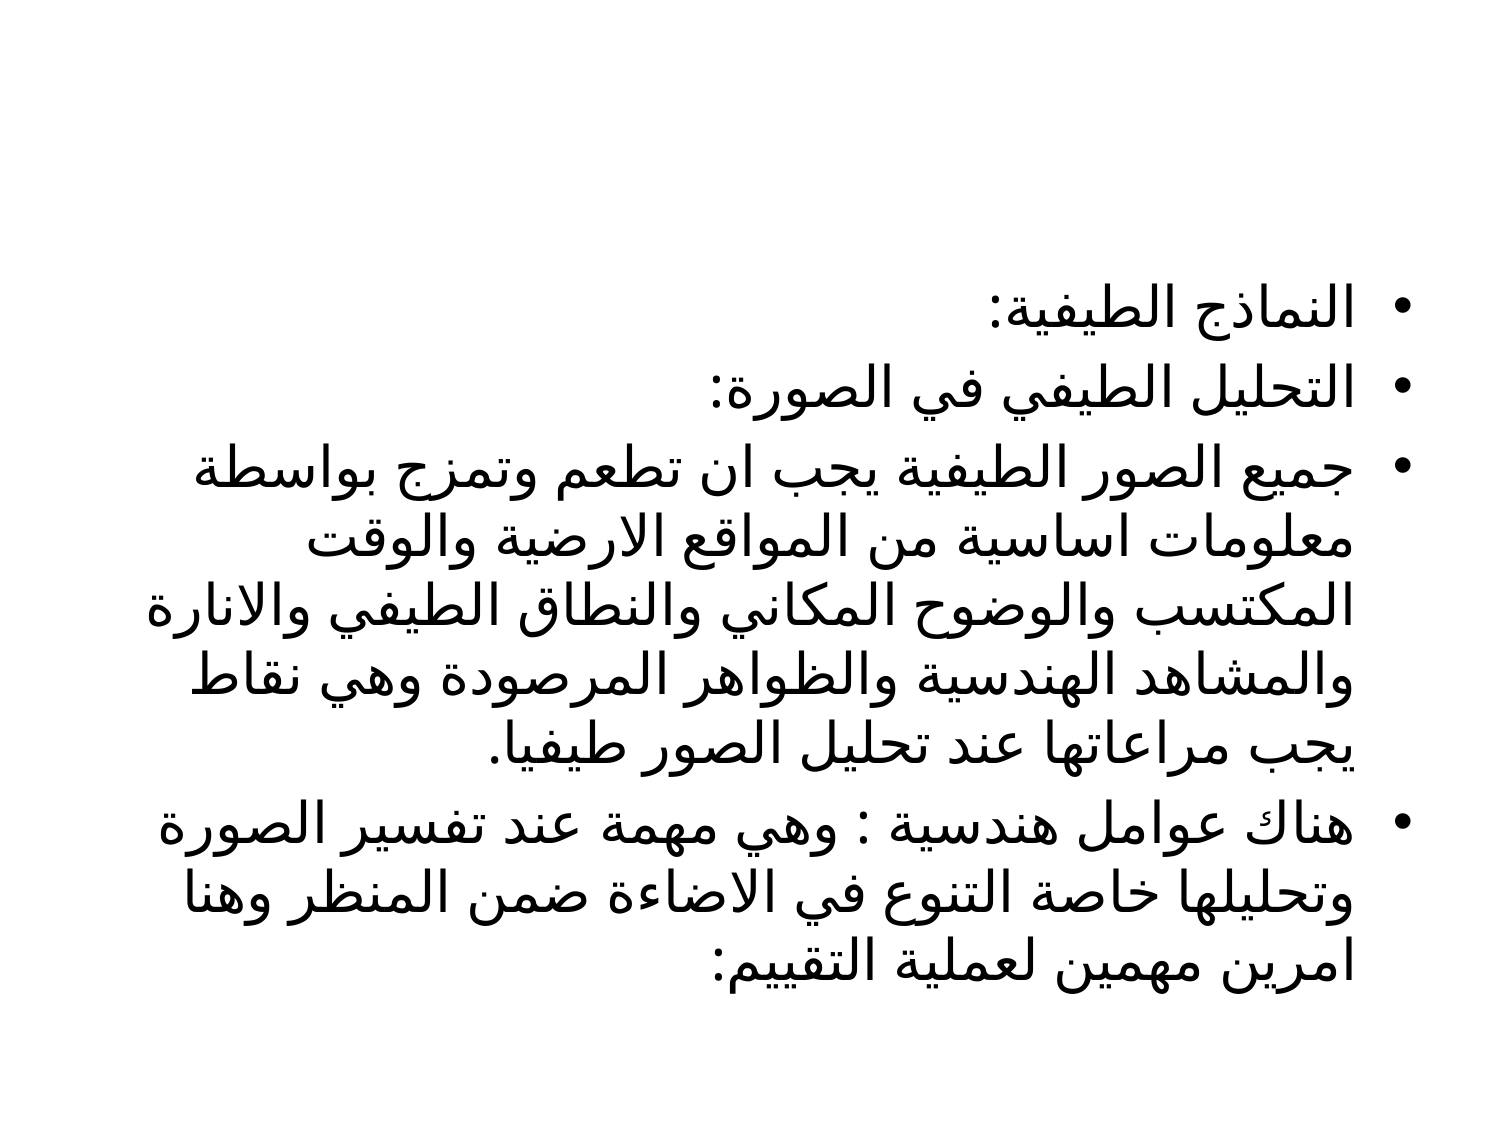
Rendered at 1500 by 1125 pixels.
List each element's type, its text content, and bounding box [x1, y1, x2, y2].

list النماذج الطيفية: التحليل الطيفي في الصورة: جميع الصور الطيفية يجب ان تطعم وتمزج بواسطة معلومات اساسية من المواقع الارضية والوقت المكتسب والوضوح المكاني والنطاق الطيفي والانارة والمشاهد الهندسية والظواهر المرصودة وهي نقاط يجب مراعاتها عند تحليل الصور طيفيا. هناك عوامل هندسية : وهي مهمة عند تفسير الصورة وتحليلها خاصة التنوع في الاضاءة ضمن المنظر وهنا امرين مهمين لعملية التقييم: [75, 262, 1425, 1005]
